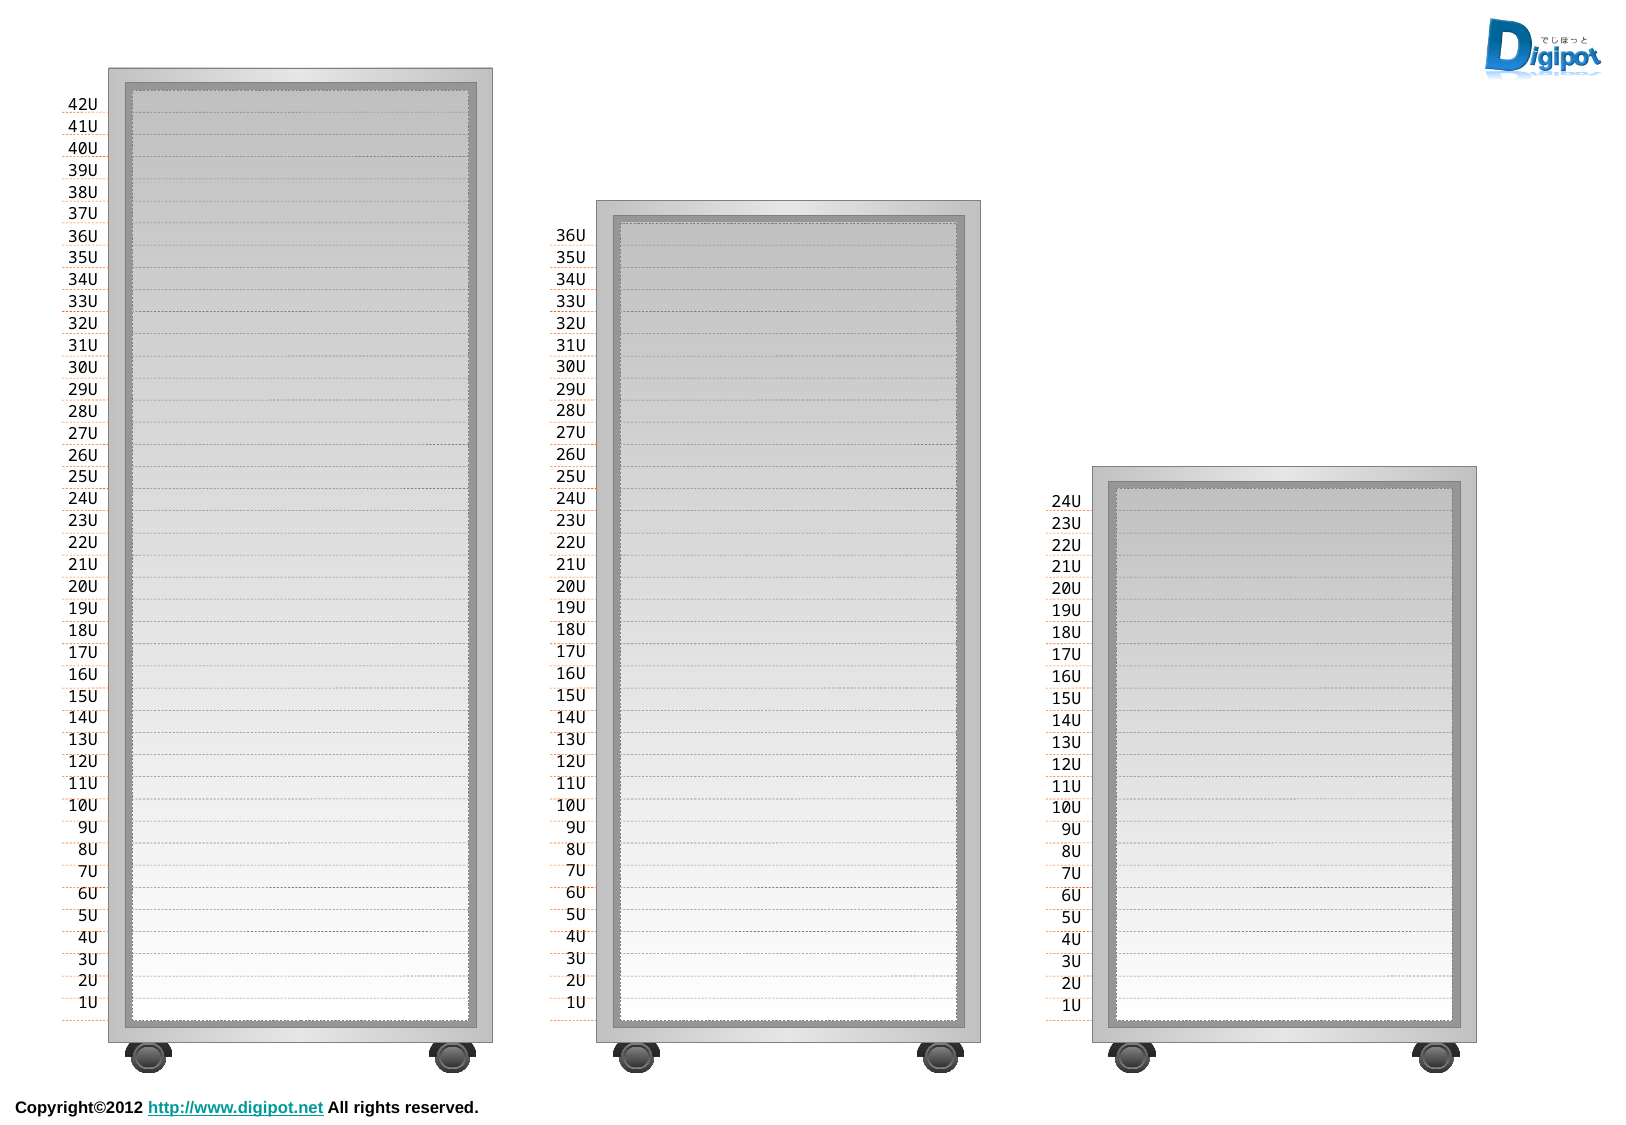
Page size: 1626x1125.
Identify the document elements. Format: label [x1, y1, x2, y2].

picture [1485, 18, 1602, 82]
text_box [540, 200, 981, 1080]
text_box [1036, 466, 1477, 1080]
text_box [52, 67, 493, 1080]
